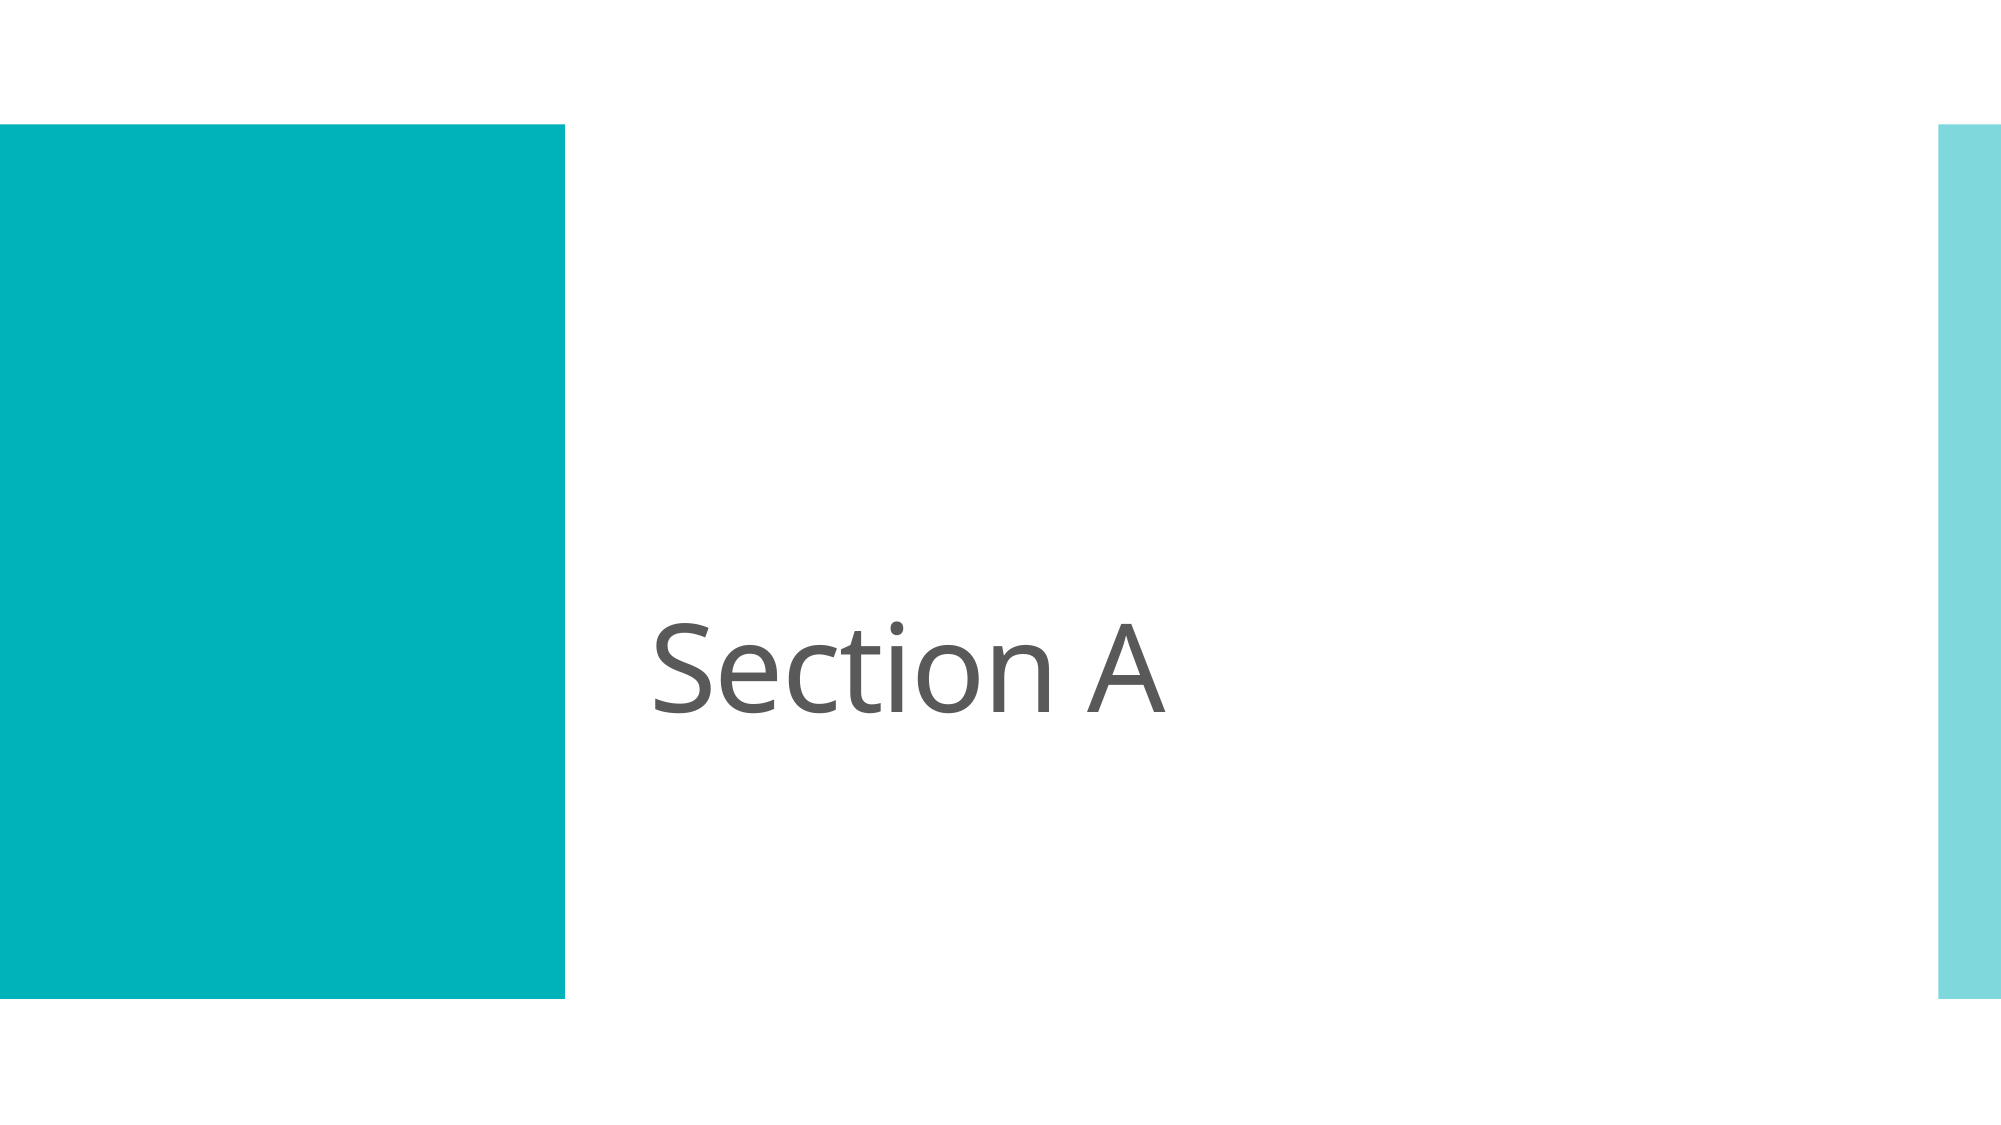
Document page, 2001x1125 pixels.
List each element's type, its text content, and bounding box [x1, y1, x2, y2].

title Section A [634, 213, 1835, 747]
